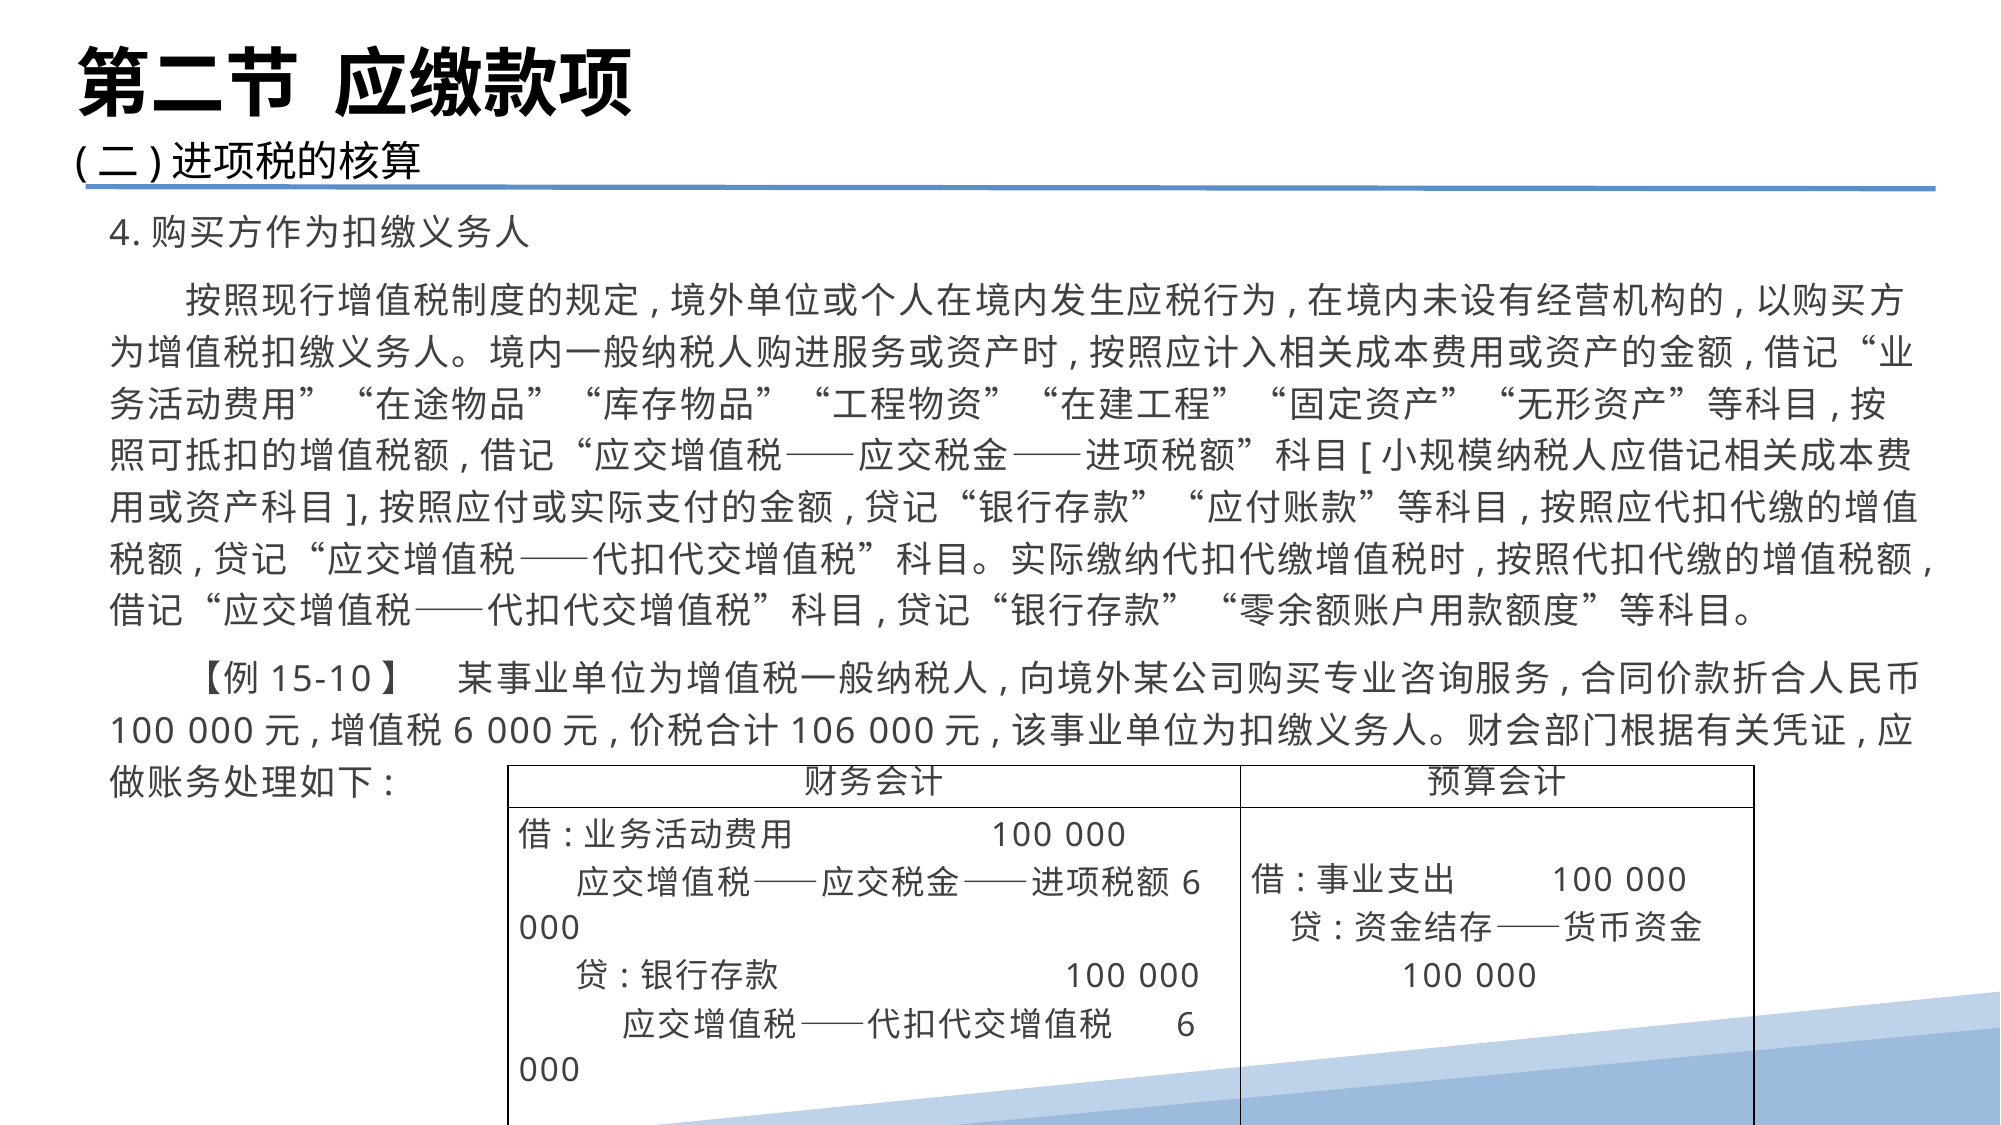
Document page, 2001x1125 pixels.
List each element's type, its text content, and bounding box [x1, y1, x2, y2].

table_cell 借:业务活动费用 100 000 应交增值税——应交税金——进项税额6 000 贷:银行存款 100 000 应交增值税——代扣代交增值税 6 000 [509, 808, 1240, 1125]
table_header 财务会计 [509, 766, 1240, 807]
table_cell 借:事业支出 100 000 贷:资金结存——货币资金 100 000 [1241, 808, 1753, 991]
text_box (二)进项税的核算 [75, 124, 1925, 200]
table_header 预算会计 [1241, 766, 1753, 807]
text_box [656, 991, 2000, 1125]
text_box 第二节 应缴款项 [75, 24, 1925, 124]
text_box 4.购买方作为扣缴义务人 按照现行增值税制度的规定,境外单位或个人在境内发生应税行为,在境内未设有经营机构的,以购买方为增值税扣缴义务人。境内一般纳税人购进服务或资产时,按照应计入相关成本费用或资产的金额,借记“业务活动费用”“在途物品”“库存物品”“工程物资”“在建工程”“固定资产”“无形资产”等科目,按照可抵扣的增值税额,借记“应交增值税——应交税金——进项税额”科目[小规模纳税人应借记相关成本费用或资产科目],按照应付或实际支付的金额,贷记“银行存款”“应付账款”等科目,按照应代扣代缴的增值税额,贷记“应交增值税——代扣代交增值税”科目。实际缴纳代扣代缴增值税时,按照代扣代缴的增值税额,借记“应交增值税——代扣代交增值税”科目,贷记“银行存款”“零余额账户用款额度”等科目。 【例15-10】 某事业单位为增值税一般纳税人,向境外某公司购买专业咨询服务,合同价款折合人民币100 000元,增值税6 000元,价税合计106 000元,该事业单位为扣缴义务人。财会部门根据有关凭证,应做账务处理如下: [98, 189, 1936, 815]
